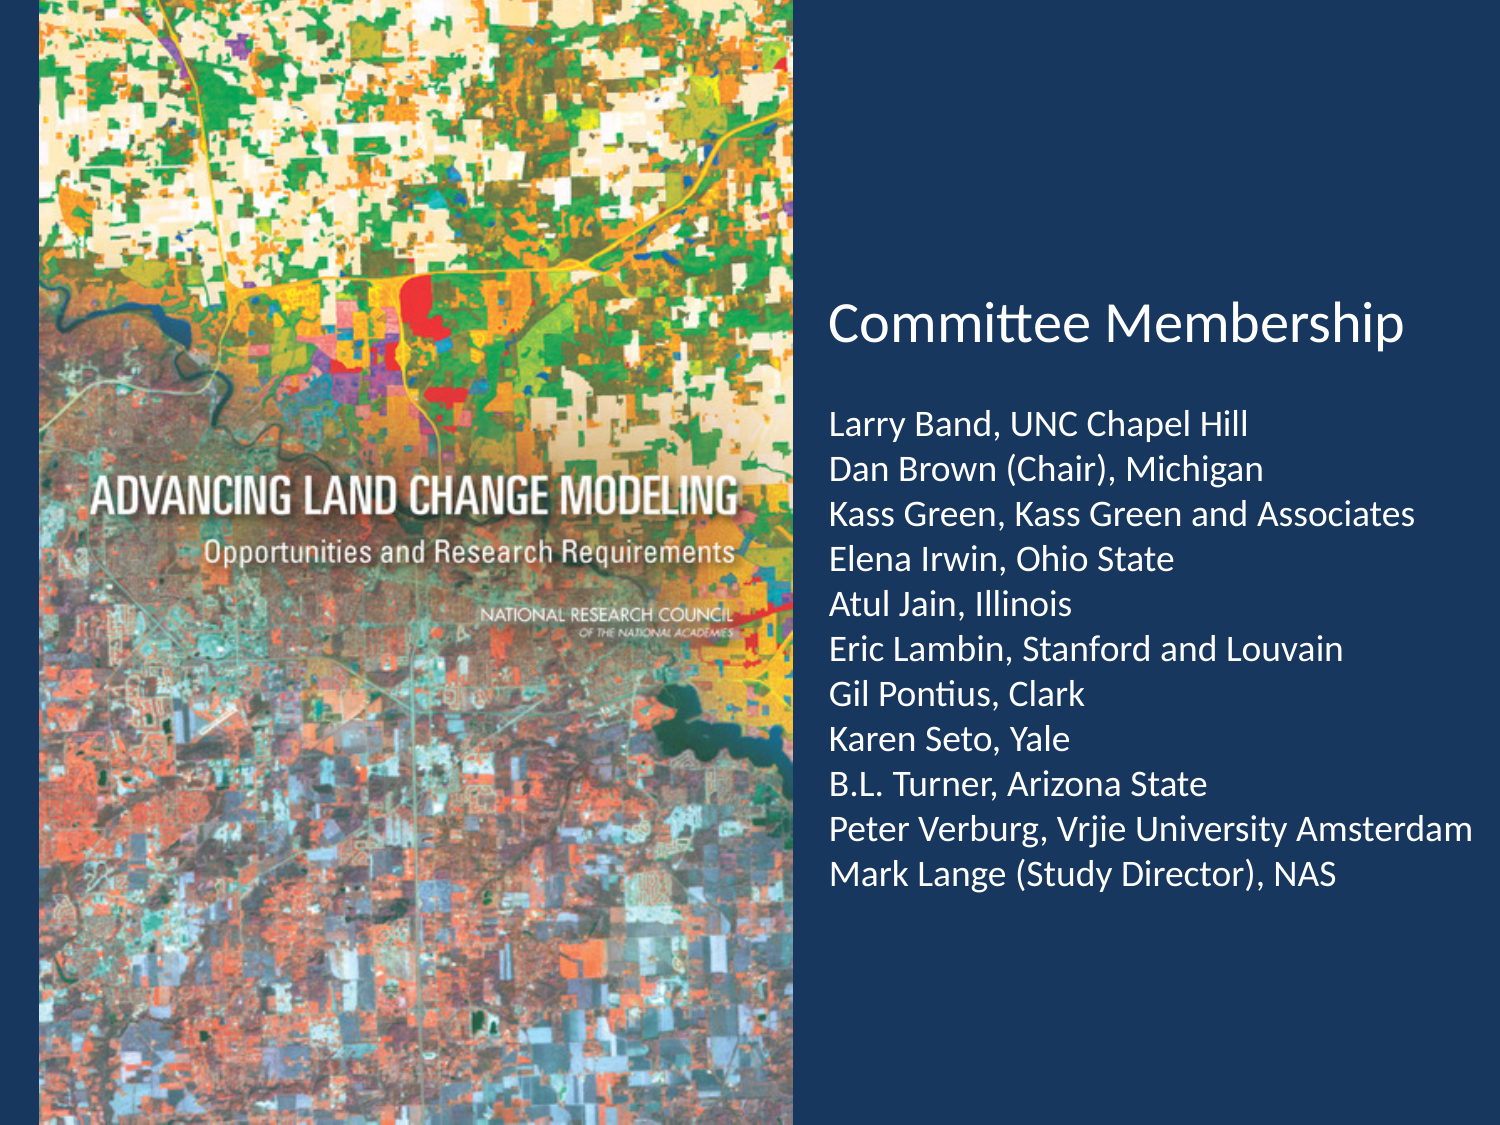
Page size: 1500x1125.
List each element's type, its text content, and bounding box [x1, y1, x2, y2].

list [33, 0, 798, 1125]
text_box Committee Membership Larry Band, UNC Chapel Hill Dan Brown (Chair), Michigan Kass Green, Kass Green and Associates Elena Irwin, Ohio State Atul Jain, Illinois Eric Lambin, Stanford and Louvain Gil Pontius, Clark Karen Seto, Yale B.L. Turner, Arizona State Peter Verburg, Vrjie University Amsterdam Mark Lange (Study Director), NAS [814, 276, 1500, 902]
